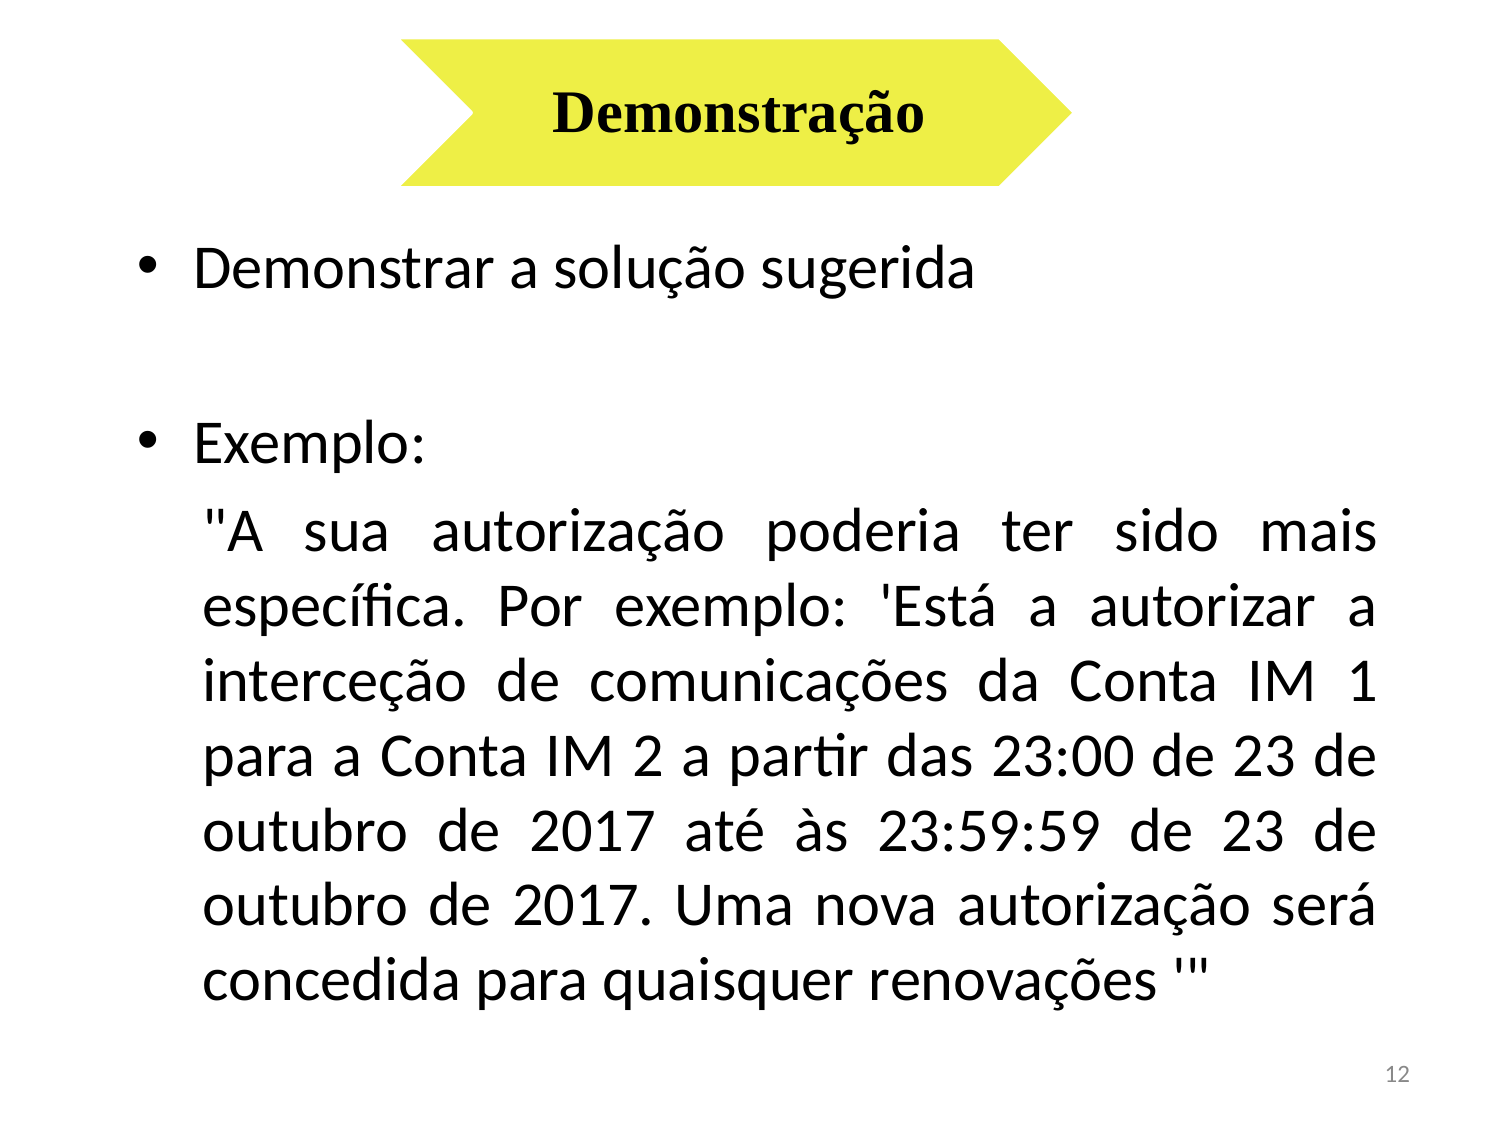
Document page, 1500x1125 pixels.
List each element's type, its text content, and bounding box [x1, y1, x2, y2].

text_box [395, 36, 1076, 189]
text_box Demonstrar a solução sugerida Exemplo: "A sua autorização poderia ter sido mais específica. Por exemplo: 'Está a autorizar a interceção de comunicações da Conta IM 1 para a Conta IM 2 a partir das 23:00 de 23 de outubro de 2017 até às 23:59:59 de 23 de outubro de 2017. Uma nova autorização será concedida para quaisquer renovações '" [122, 218, 1394, 1043]
slide_number 12 [1074, 1042, 1425, 1103]
